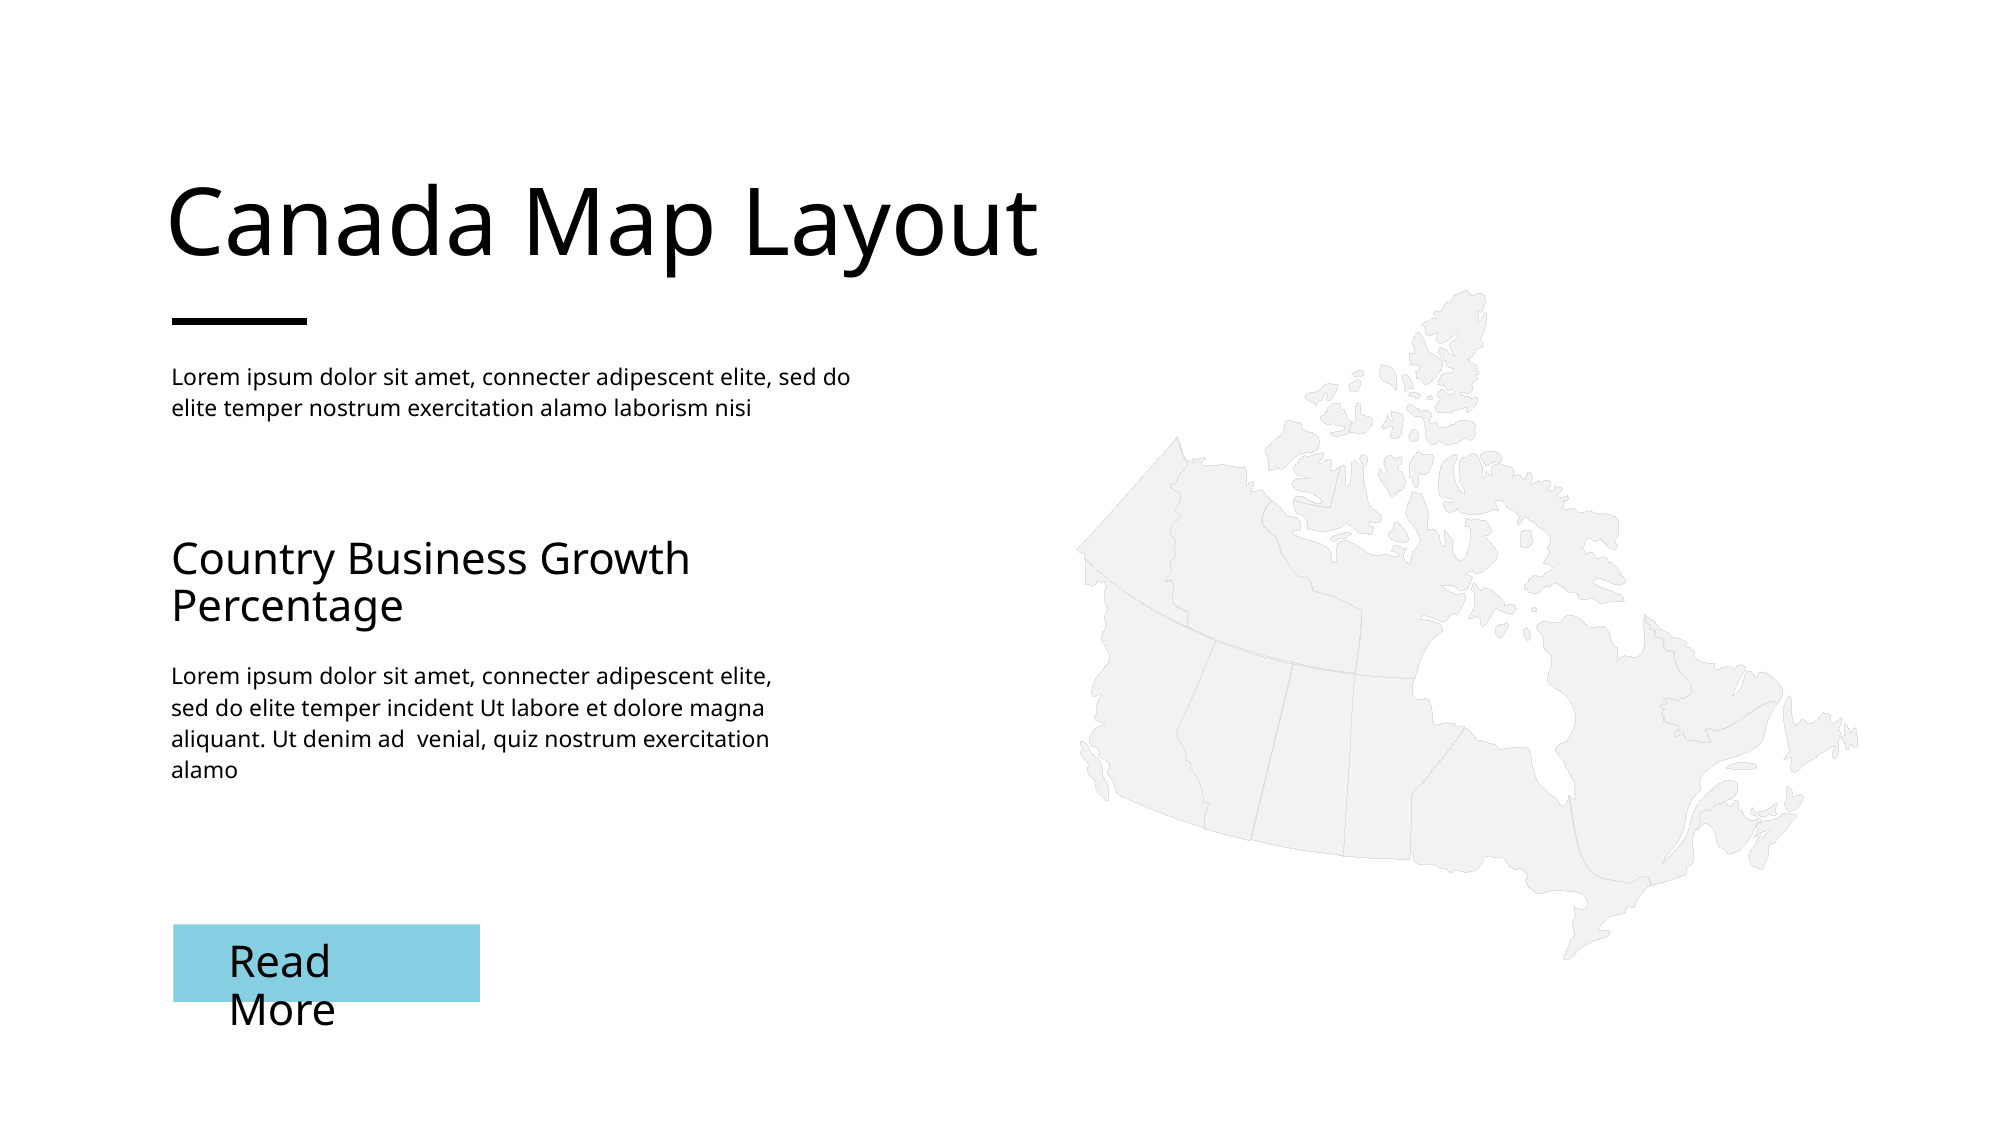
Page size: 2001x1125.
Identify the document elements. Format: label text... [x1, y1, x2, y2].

text_box Canada Map Layout [150, 172, 1146, 282]
text_box Lorem ipsum dolor sit amet, connecter adipescent elite, sed do elite temper nostrum exercitation alamo laborism nisi [156, 351, 898, 429]
text_box Read More [213, 930, 440, 1042]
text_box Lorem ipsum dolor sit amet, connecter adipescent elite, sed do elite temper incident Ut labore et dolore magna aliquant. Ut denim ad venial, quiz nostrum exercitation alamo [156, 650, 819, 791]
text_box Country Business Growth Percentage [156, 527, 807, 639]
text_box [1076, 289, 1862, 963]
text_box [172, 923, 481, 1003]
